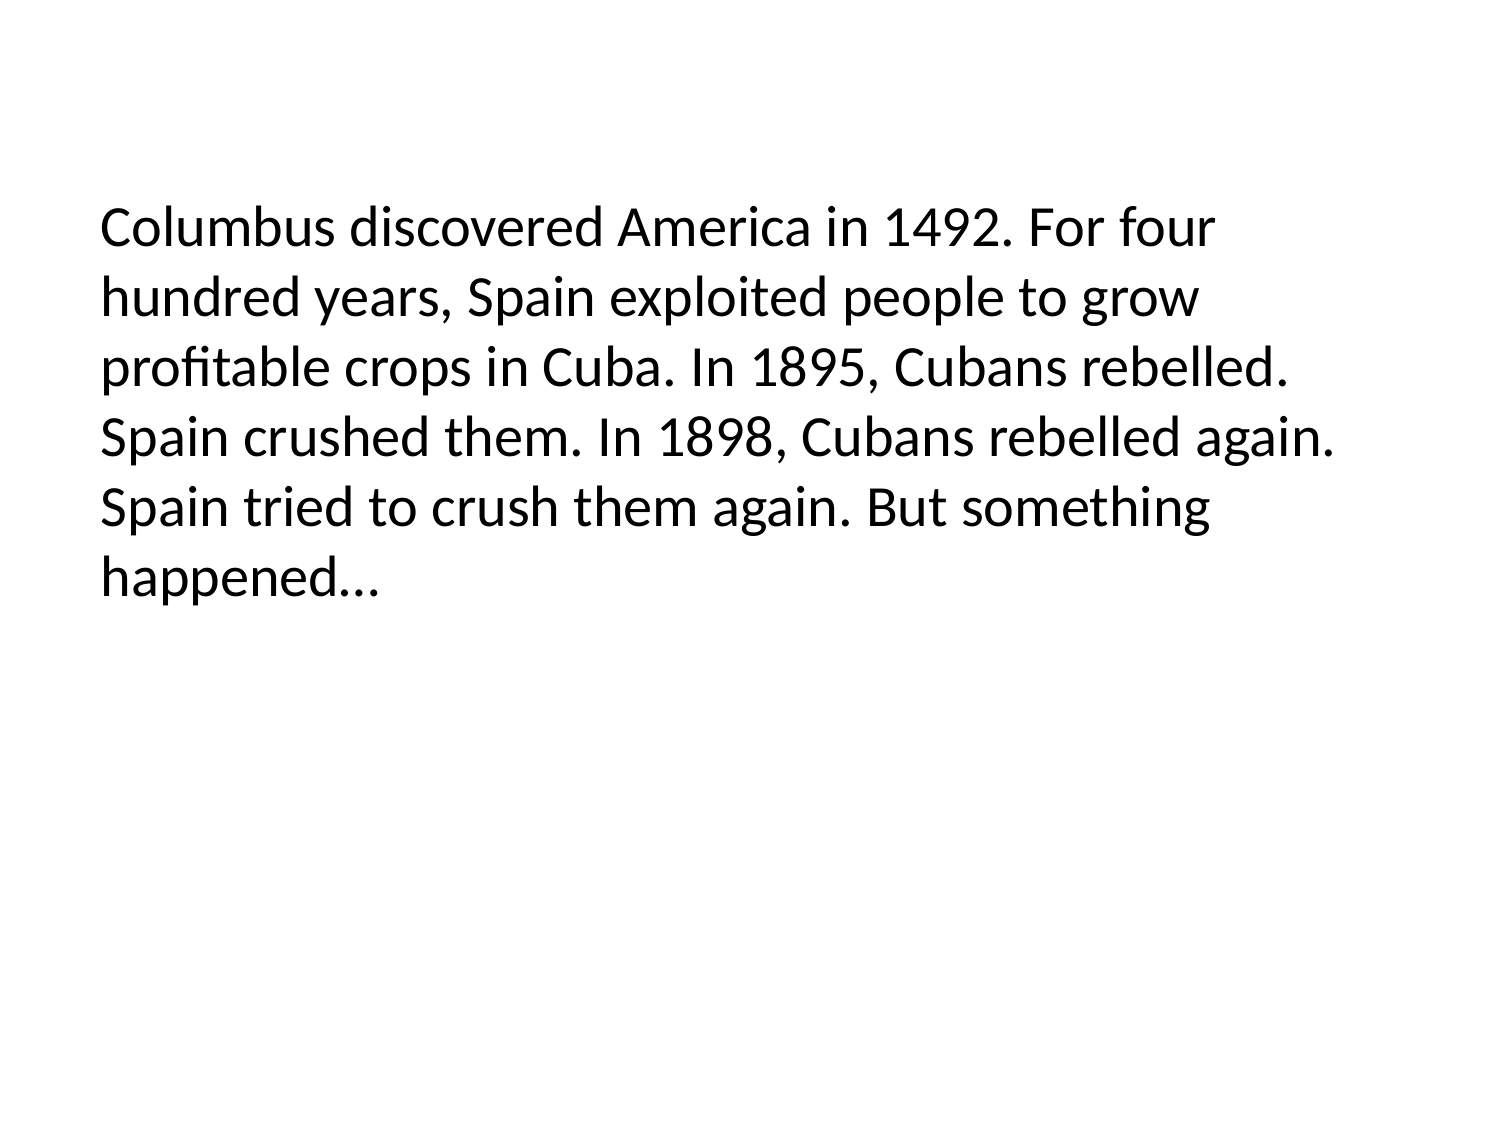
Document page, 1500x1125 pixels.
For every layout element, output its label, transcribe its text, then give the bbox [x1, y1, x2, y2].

text_box Columbus discovered America in 1492. For four hundred years, Spain exploited people to grow profitable crops in Cuba. In 1895, Cubans rebelled. Spain crushed them. In 1898, Cubans rebelled again. Spain tried to crush them again. But something happened… [86, 180, 1423, 616]
